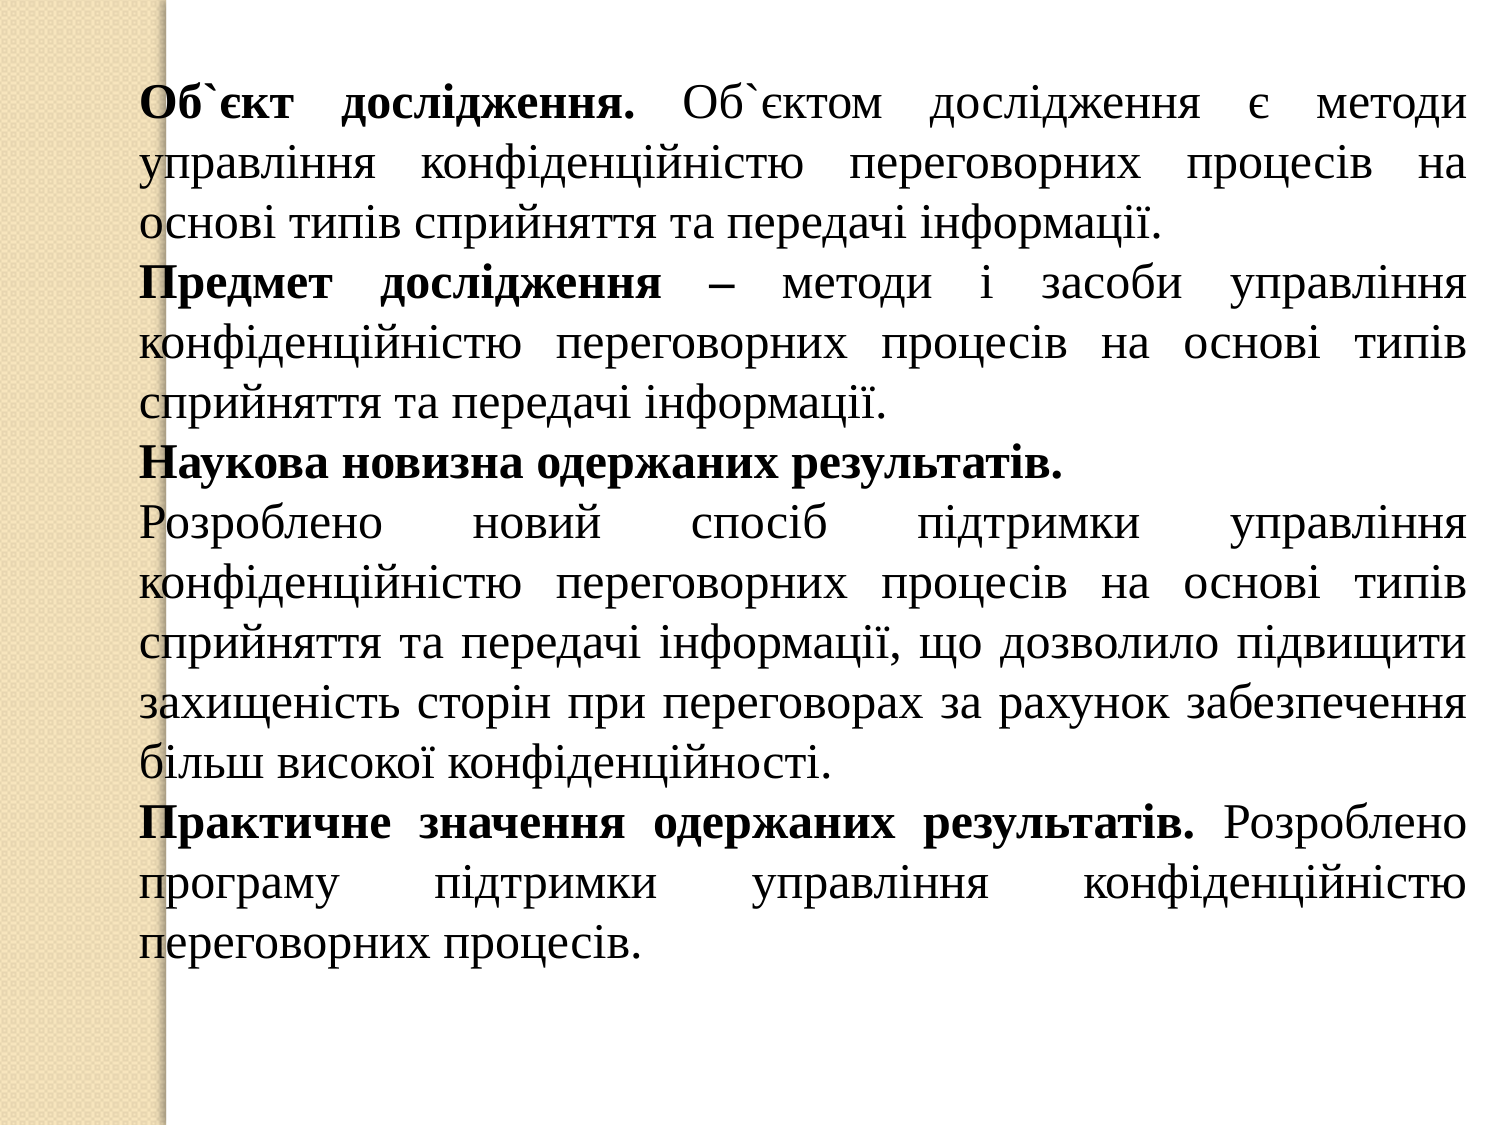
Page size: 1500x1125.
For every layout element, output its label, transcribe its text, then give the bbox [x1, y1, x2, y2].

text_box Об`єкт дослідження. Об`єктом дослідження є методи управління конфіденційністю переговорних процесів на основі типів сприйняття та передачі інформації. Предмет дослідження – методи і засоби управління конфіденційністю переговорних процесів на основі типів сприйняття та передачі інформації. Наукова новизна одержаних результатів. Розроблено новий спосіб підтримки управління конфіденційністю переговорних процесів на основі типів сприйняття та передачі інформації, що дозволило підвищити захищеність сторін при переговорах за рахунок забезпечення більш високої конфіденційності. Практичне значення одержаних результатів. Розроблено програму підтримки управління конфіденційністю переговорних процесів. [123, 60, 1483, 976]
